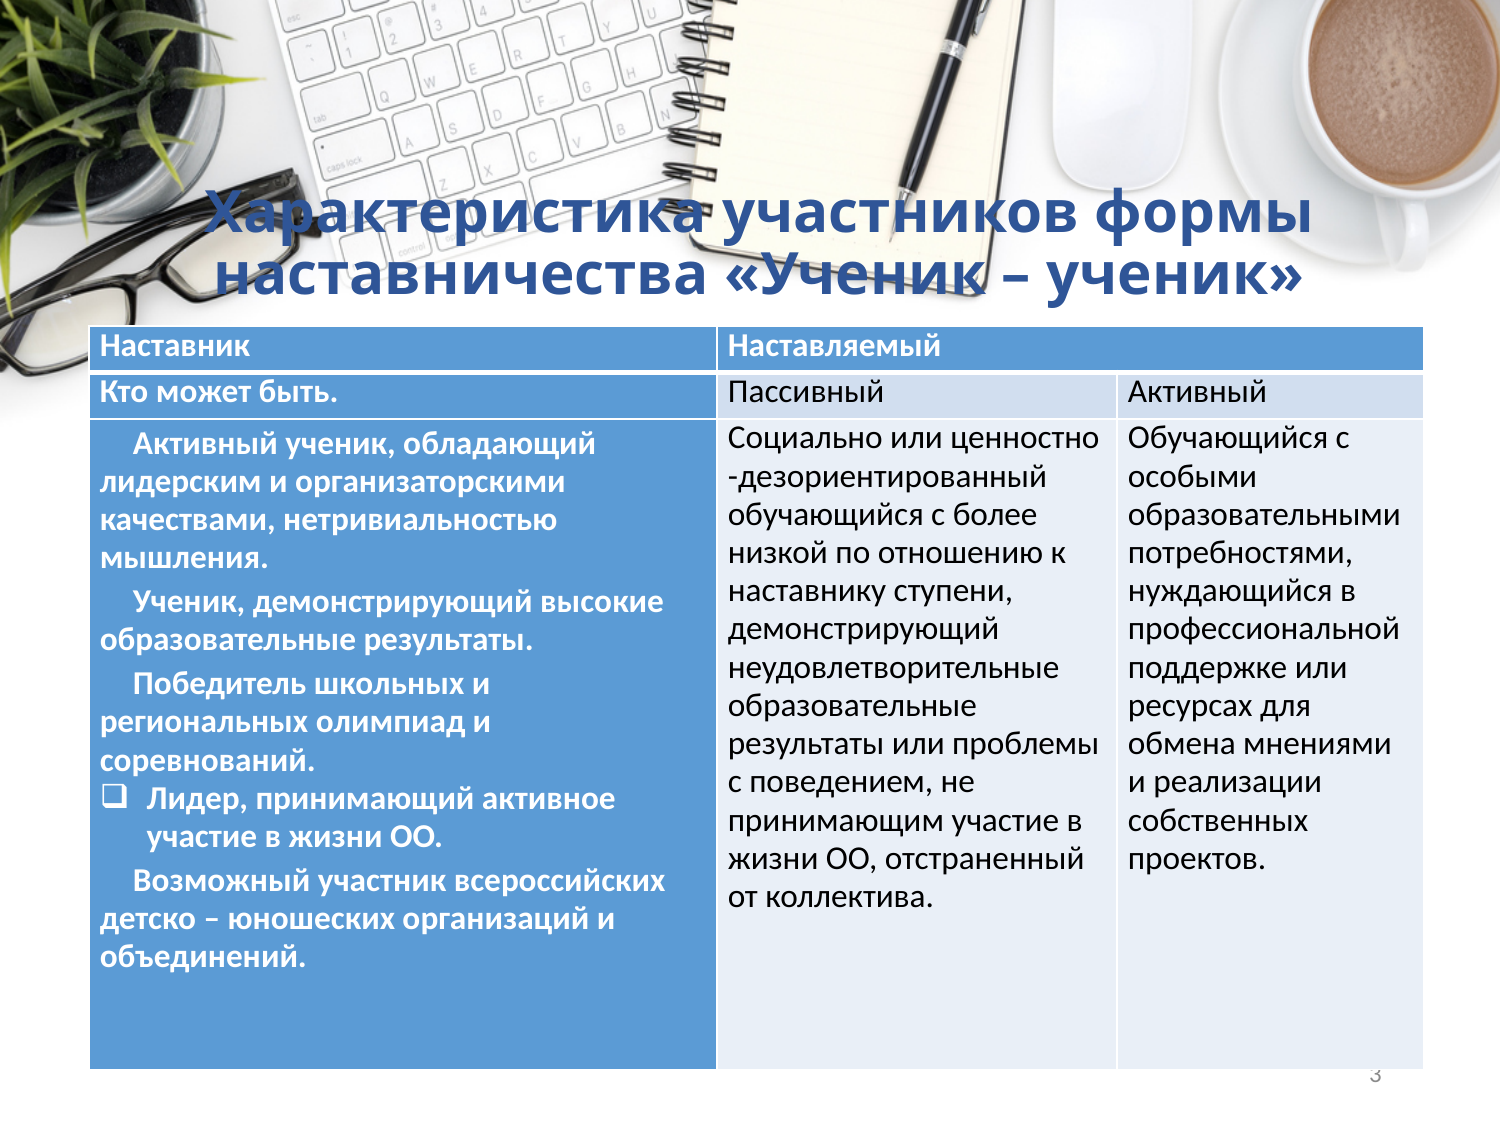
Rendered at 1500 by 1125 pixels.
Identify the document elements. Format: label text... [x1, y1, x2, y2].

table_cell Социально или ценностно -дезориентированный обучающийся с более низкой по отношению к наставнику ступени, демонстрирующий неудовлетворительные образовательные результаты или проблемы с поведением, не принимающим участие в жизни ОО, отстраненный от коллектива. [718, 420, 1116, 1069]
title Характеристика участников формы наставничества «Ученик – ученик» [121, 149, 1397, 316]
table_header Наставляемый [718, 327, 1423, 370]
table_cell Обучающийся с особыми образовательными потребностями, нуждающийся в профессиональной поддержке или ресурсах для обмена мнениями и реализации собственных проектов. [1118, 420, 1423, 1069]
slide_number 3 [1059, 1070, 1397, 1103]
table_cell Кто может быть. [90, 375, 716, 418]
table_cell Пассивный [718, 375, 1116, 418]
picture [0, 0, 1500, 1125]
table_cell  Активный ученик, обладающий лидерским и организаторскими качествами, нетривиальностью мышления.  Ученик, демонстрирующий высокие образовательные результаты.  Победитель школьных и региональных олимпиад и соревнований. Лидер, принимающий активное участие в жизни ОО.  Возможный участник всероссийских детско – юношеских организаций и объединений. [90, 420, 716, 1069]
table_cell Активный [1118, 375, 1423, 418]
table_header Наставник [90, 327, 716, 370]
